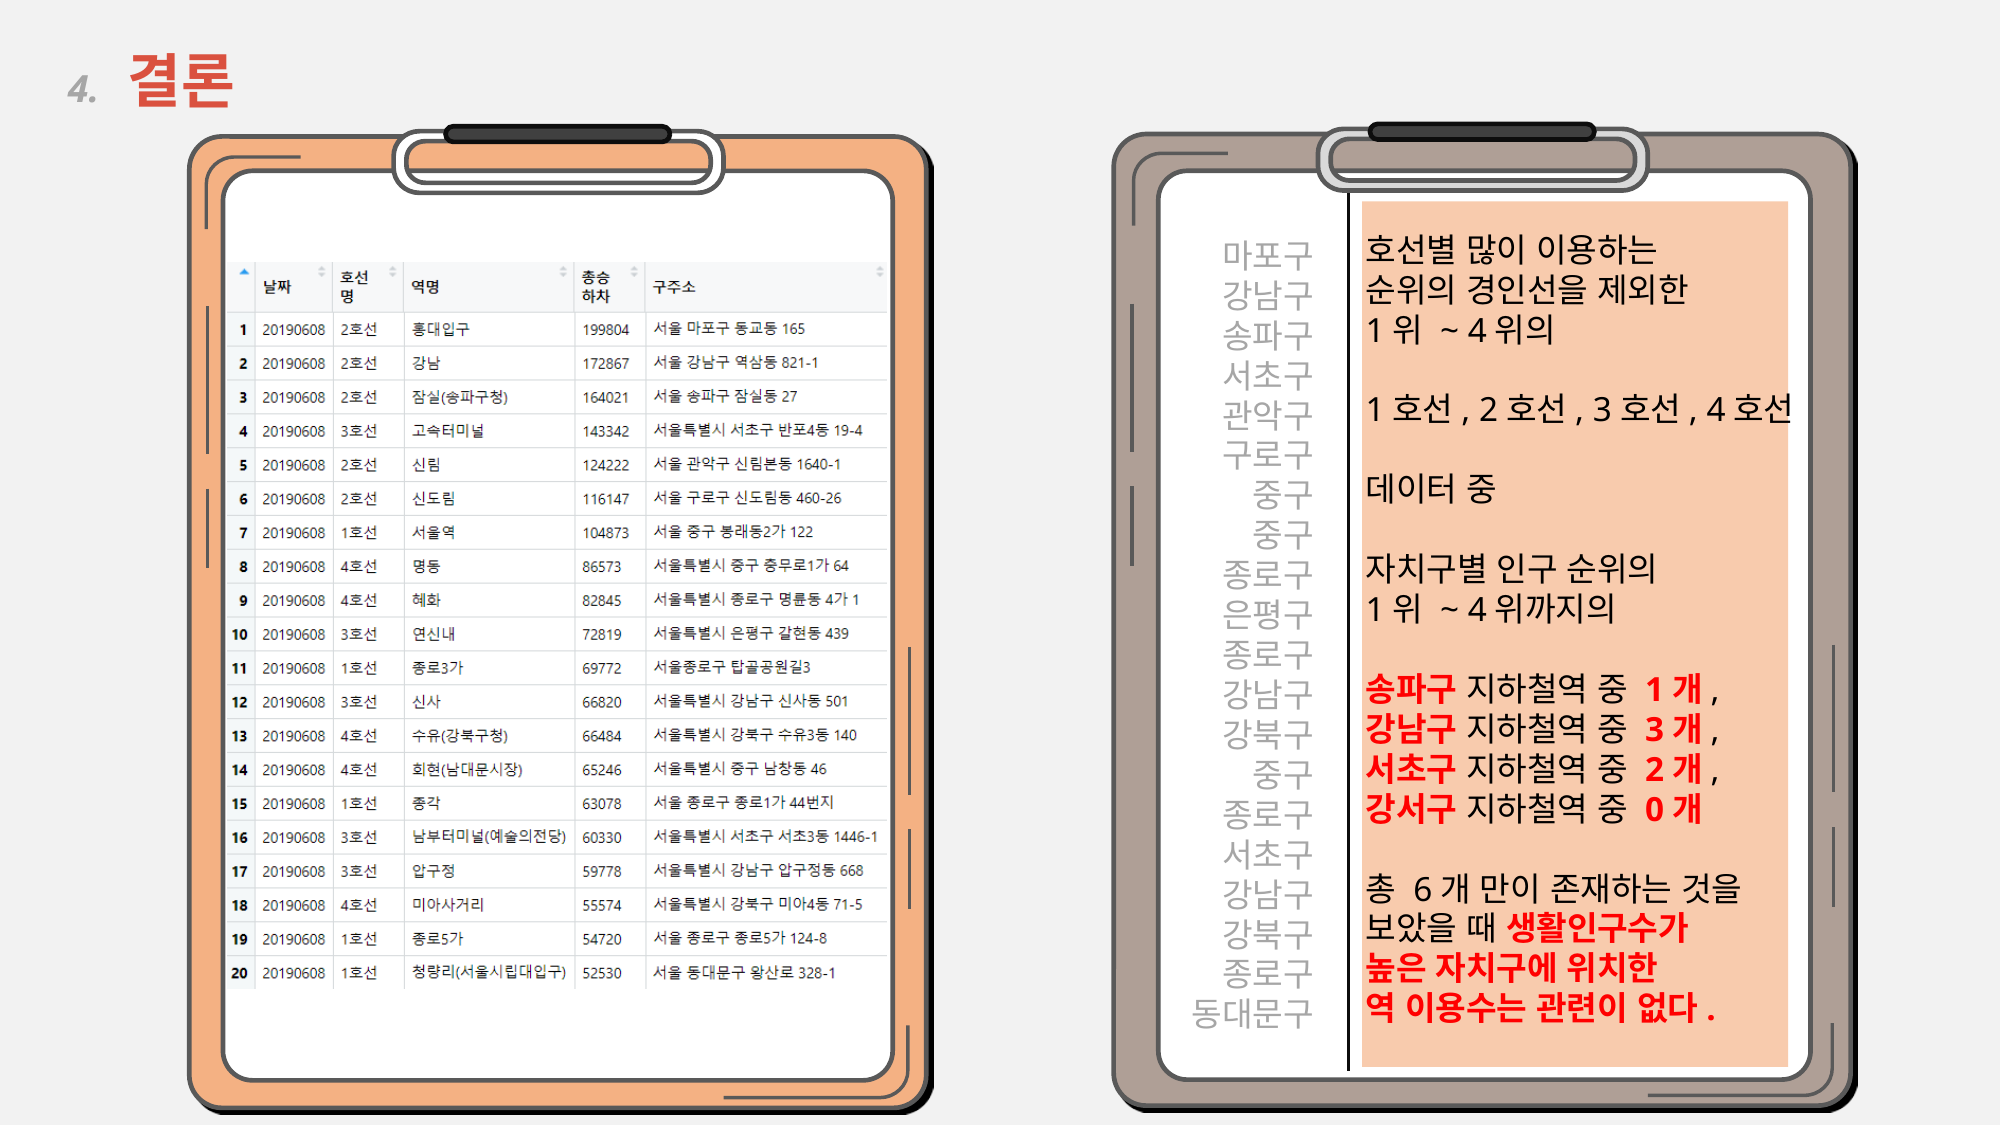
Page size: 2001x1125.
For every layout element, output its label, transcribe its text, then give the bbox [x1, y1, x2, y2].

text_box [1362, 201, 1797, 1067]
text_box 4. 결론 [53, 1, 1060, 122]
text_box [1316, 127, 1649, 192]
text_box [227, 262, 887, 989]
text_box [189, 126, 927, 1108]
text_box [1350, 186, 1781, 942]
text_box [1170, 187, 1349, 1072]
text_box [1157, 169, 1812, 1081]
text_box [1166, 186, 1327, 942]
text_box [1368, 122, 1596, 141]
text_box [1112, 132, 1852, 1107]
text_box [1130, 150, 1229, 227]
text_box [1646, 1022, 1835, 1099]
